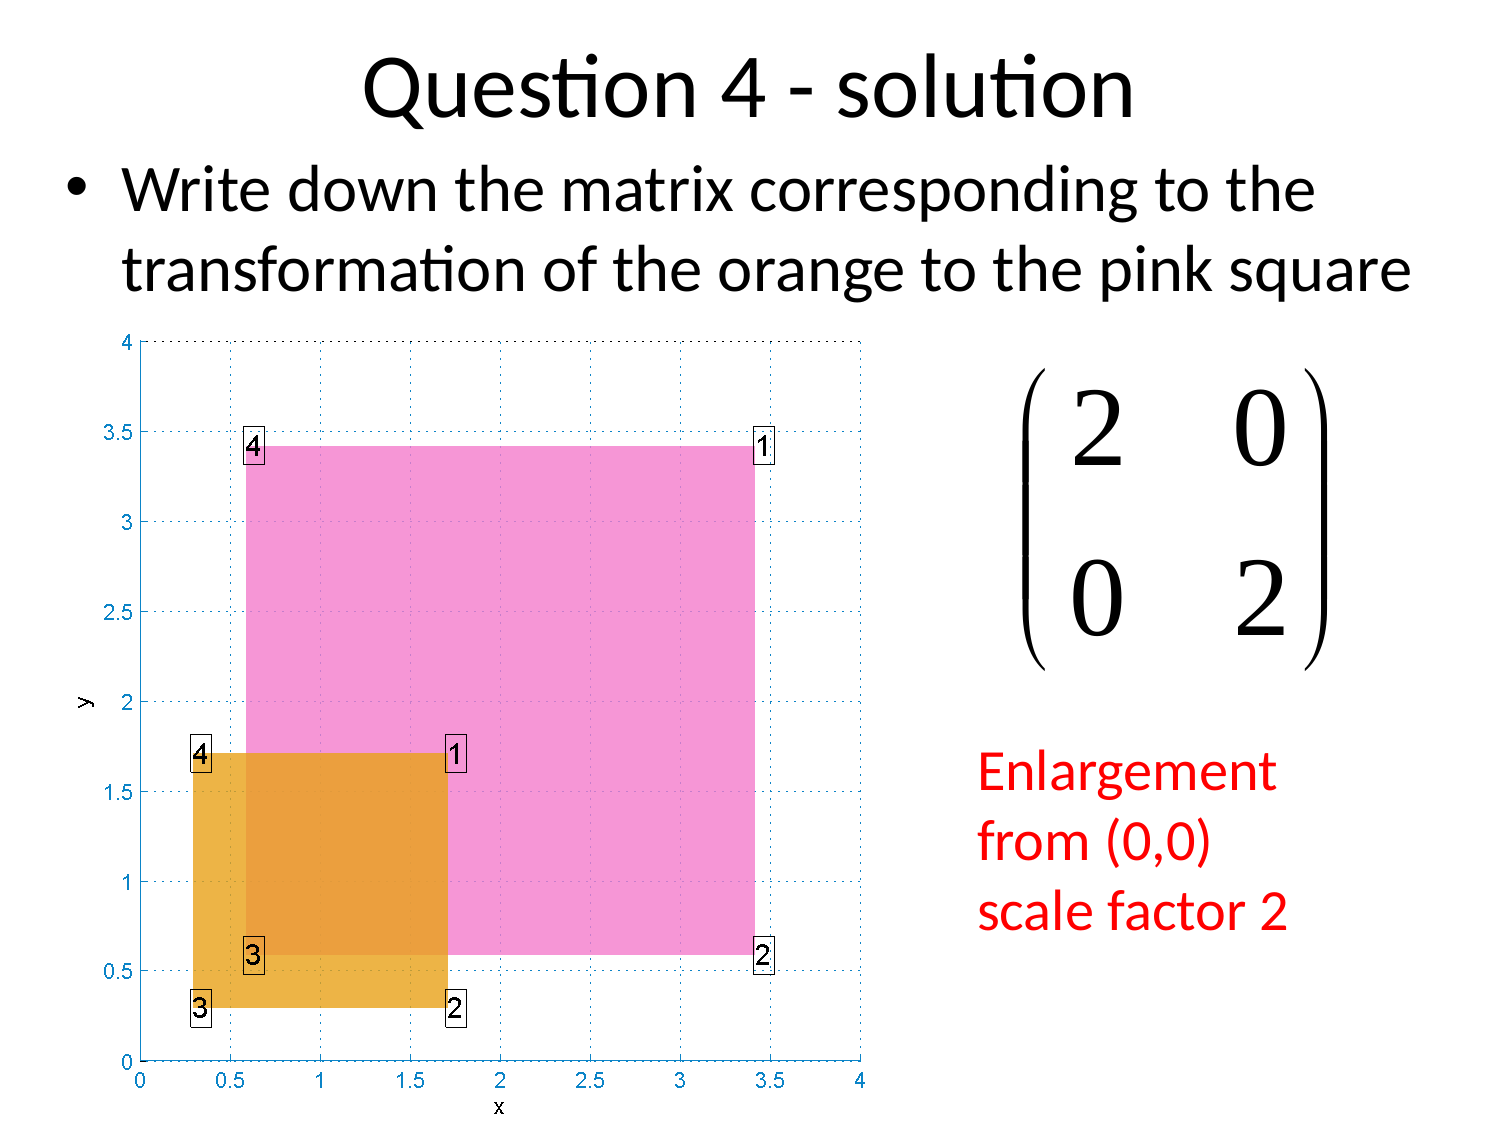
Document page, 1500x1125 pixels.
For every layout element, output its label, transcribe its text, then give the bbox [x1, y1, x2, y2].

text_box Enlargement from (0,0) scale factor 2 [962, 725, 1413, 950]
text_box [999, 349, 1360, 691]
title Question 4 - solution [75, 0, 1425, 137]
list Write down the matrix corresponding to the transformation of the orange to the pink square [50, 137, 1438, 880]
picture [49, 303, 924, 1125]
